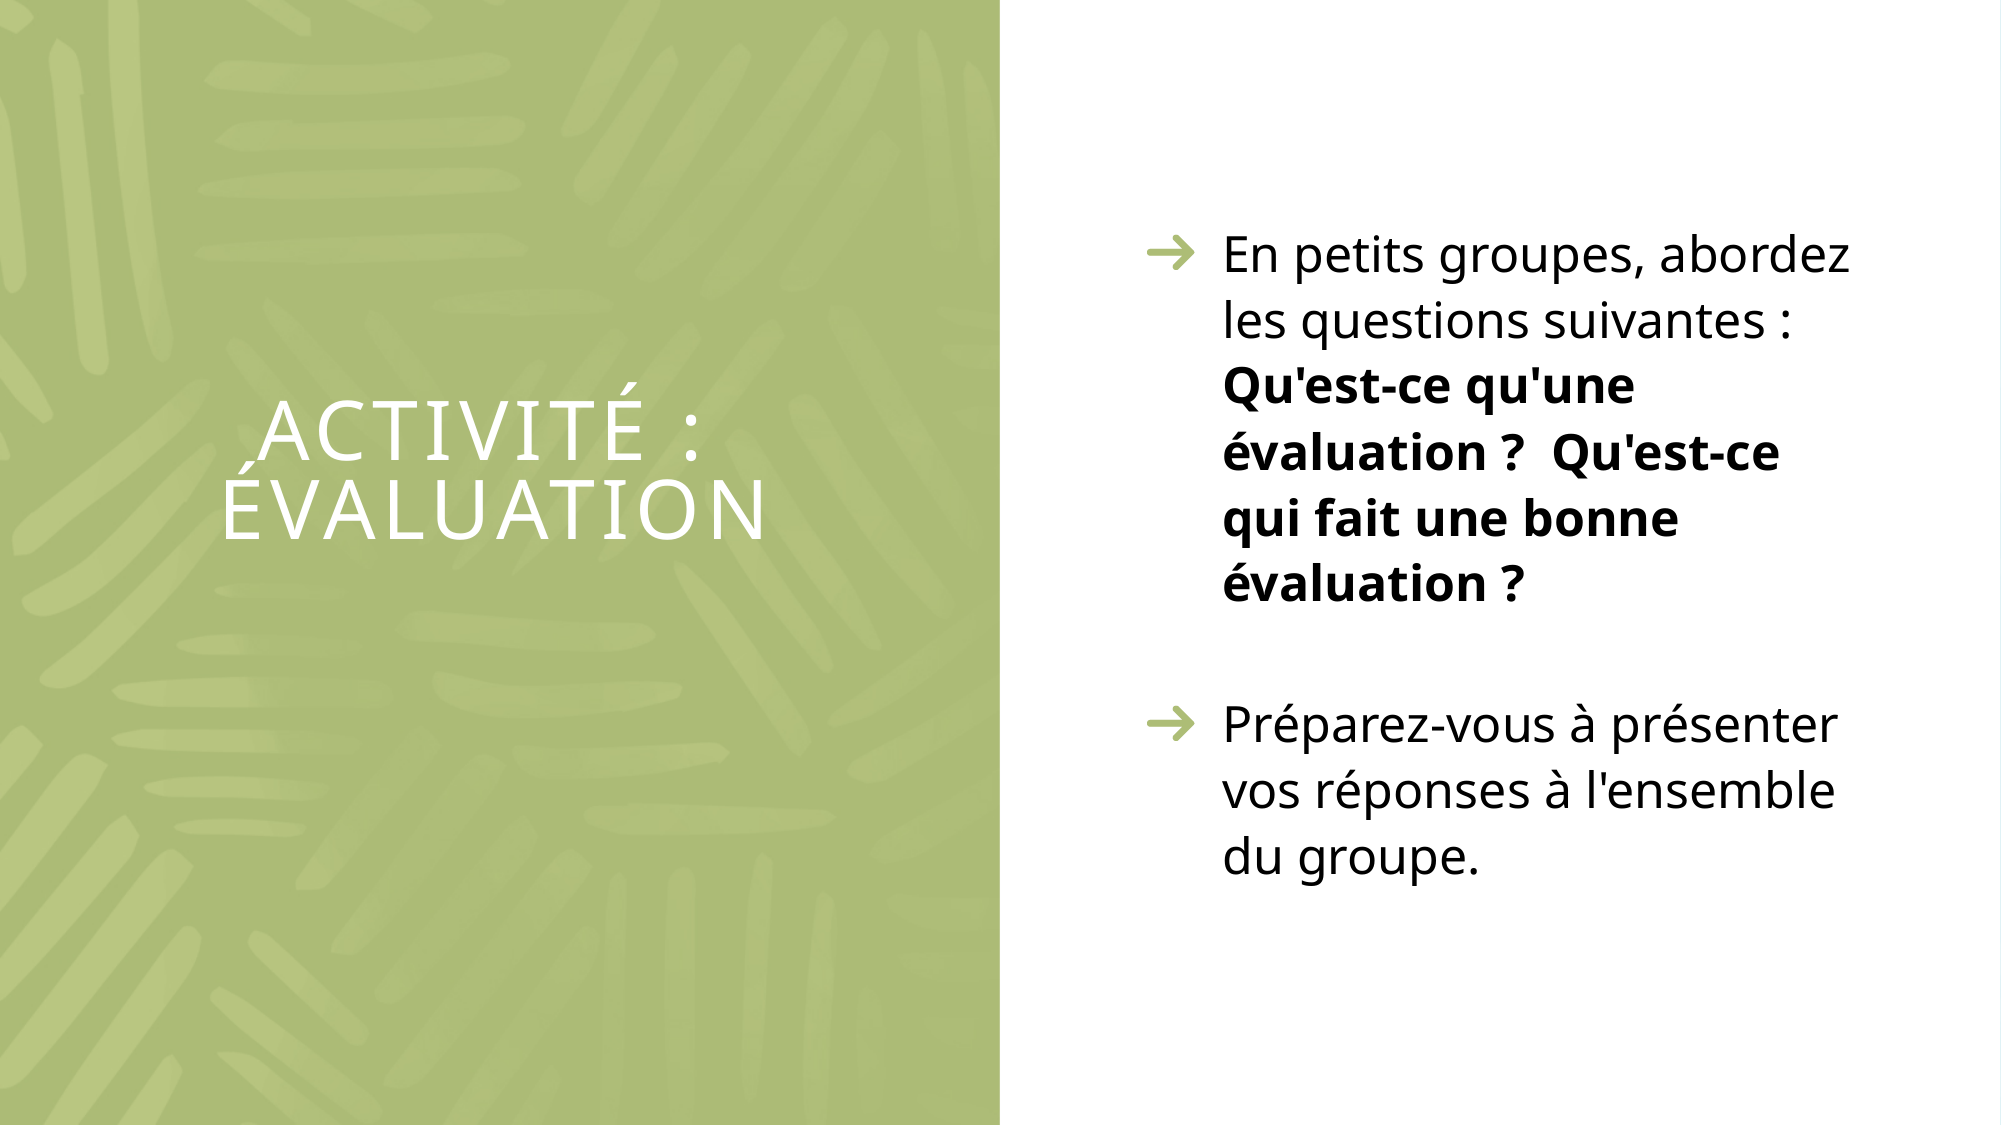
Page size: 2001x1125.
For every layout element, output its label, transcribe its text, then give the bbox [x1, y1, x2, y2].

picture [0, 0, 2001, 1125]
title Activité : Évaluation [106, 389, 889, 643]
list En petits groupes, abordez les questions suivantes : Qu'est-ce qu'une évaluation ? Qu'est-ce qui fait une bonne évaluation ? Préparez-vous à présenter vos réponses à l'ensemble du groupe. [1139, 135, 1875, 966]
